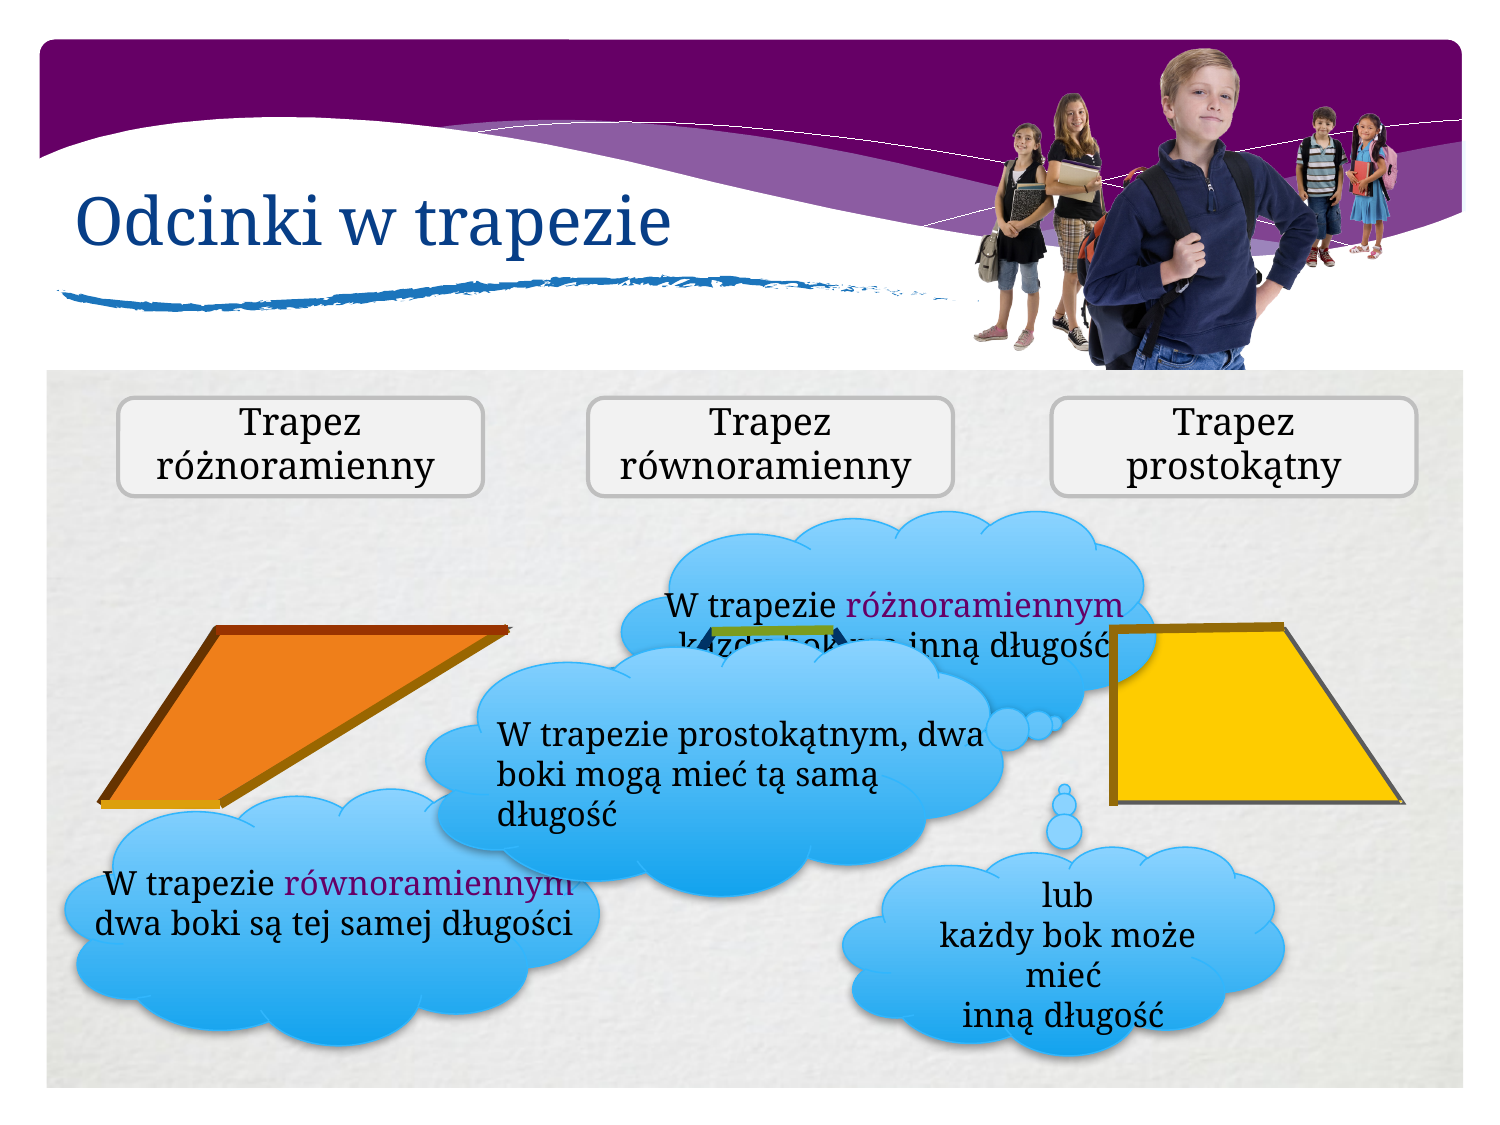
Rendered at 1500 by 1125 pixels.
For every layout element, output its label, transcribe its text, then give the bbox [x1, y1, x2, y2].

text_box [1108, 626, 1285, 630]
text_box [595, 629, 715, 804]
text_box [833, 629, 954, 804]
text_box Odcinki w trapezie [59, 171, 818, 272]
picture [46, 21, 1464, 1125]
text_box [100, 627, 216, 804]
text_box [219, 634, 509, 805]
